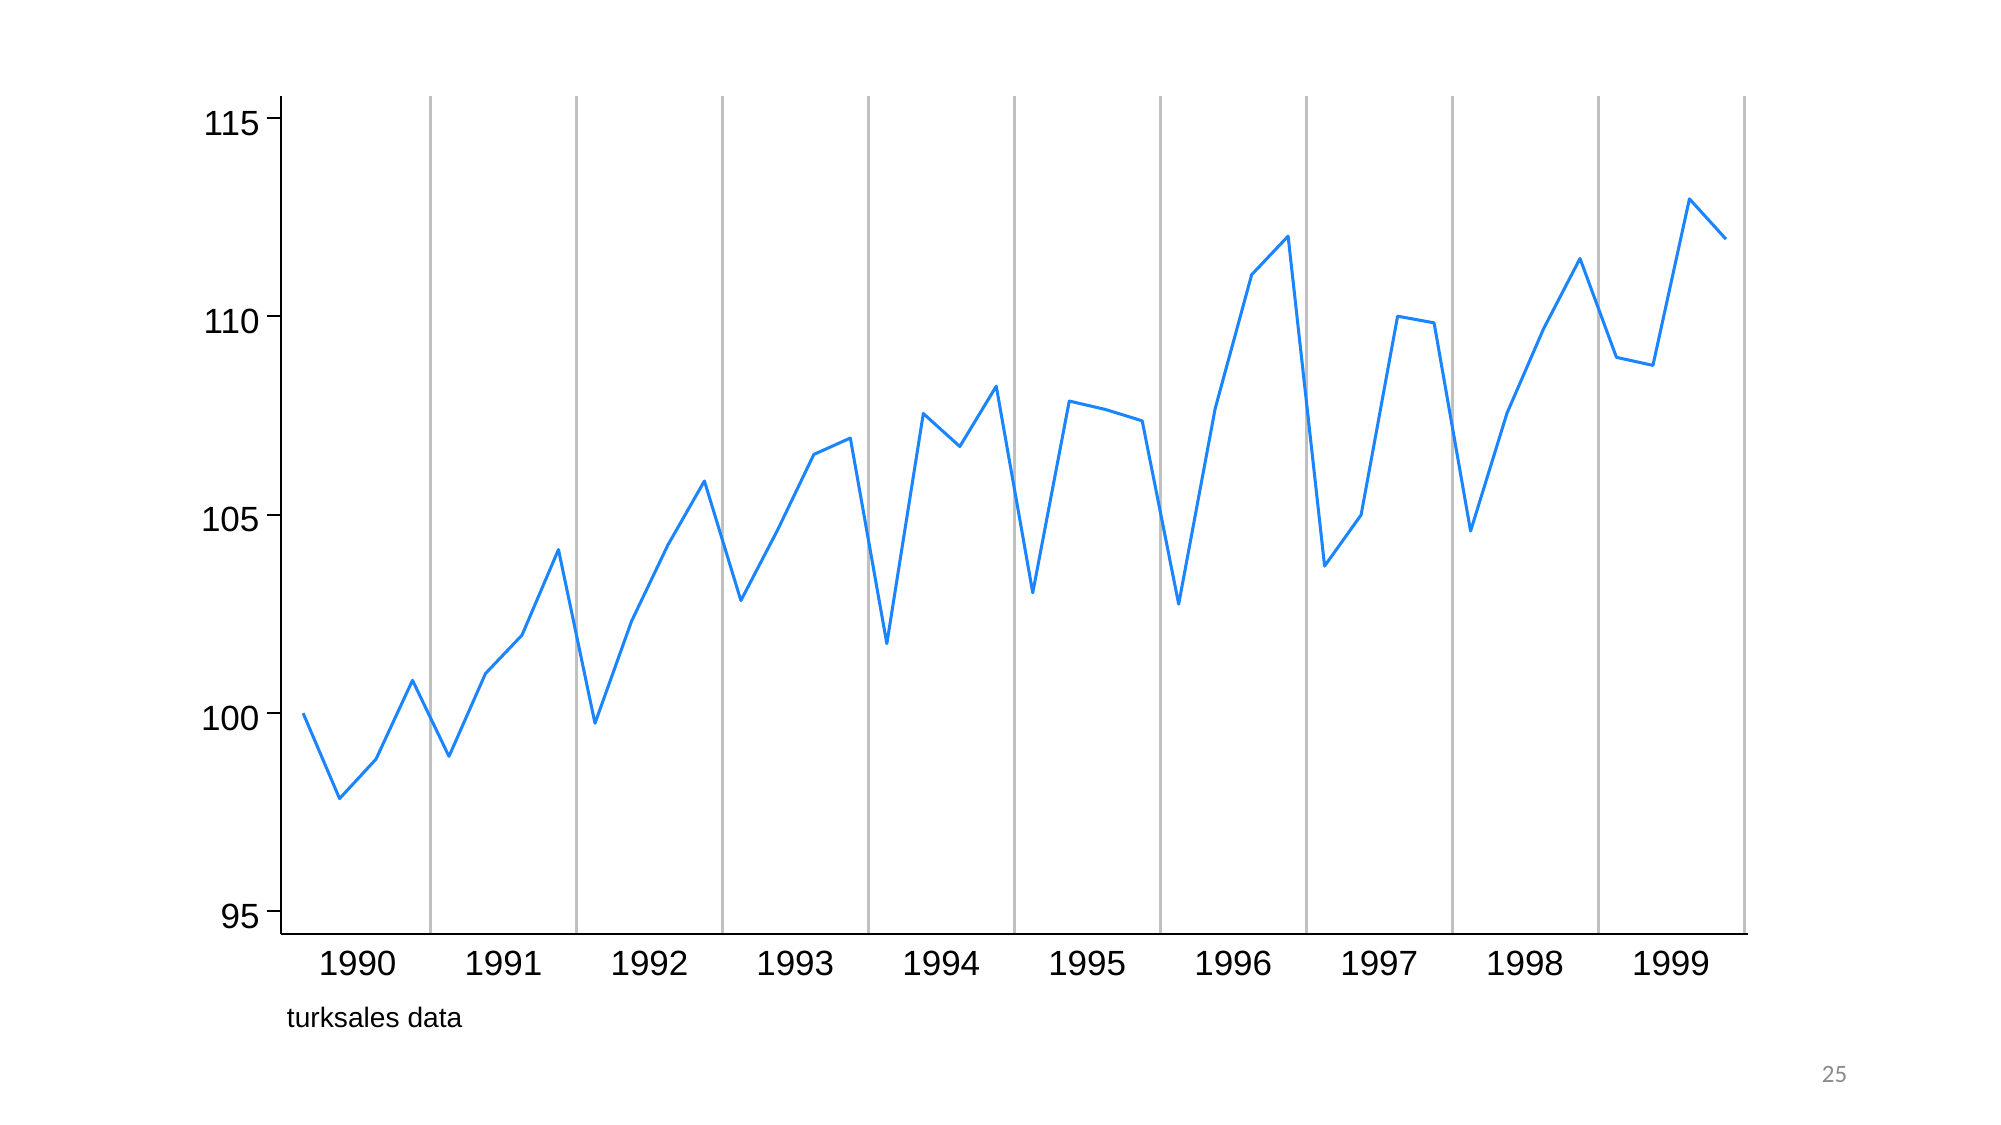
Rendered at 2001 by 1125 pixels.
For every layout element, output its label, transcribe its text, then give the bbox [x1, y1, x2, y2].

picture [96, 60, 1783, 1073]
slide_number 25 [1412, 1042, 1863, 1103]
